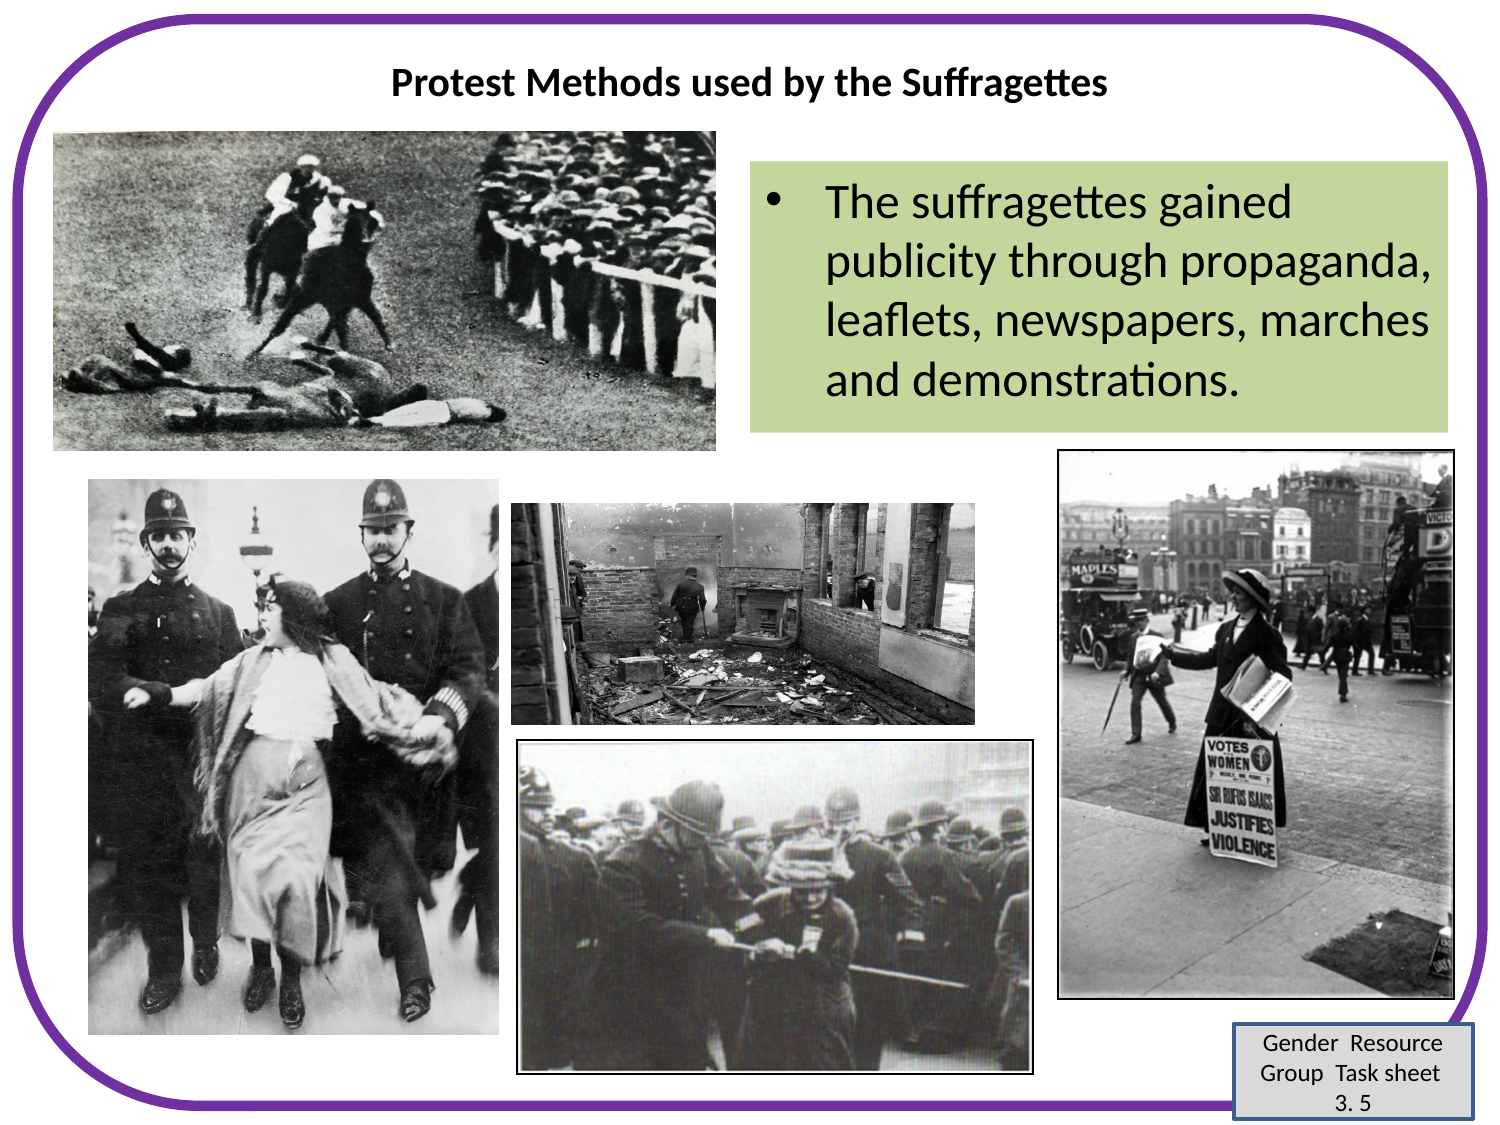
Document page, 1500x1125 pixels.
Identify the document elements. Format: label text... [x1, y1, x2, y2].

text_box [101, 16, 1399, 45]
picture [516, 739, 1034, 1076]
picture [511, 503, 975, 726]
picture [88, 479, 499, 1036]
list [52, 131, 716, 452]
picture [1056, 449, 1455, 1001]
text_box [15, 65, 1485, 1108]
text_box Gender Resource Group Task sheet 3. 5 [1232, 1022, 1475, 1121]
list The suffragettes gained publicity through propaganda, leaflets, newspapers, marches and demonstrations. [750, 161, 1448, 433]
title Protest Methods used by the Suffragettes [75, 45, 1425, 114]
